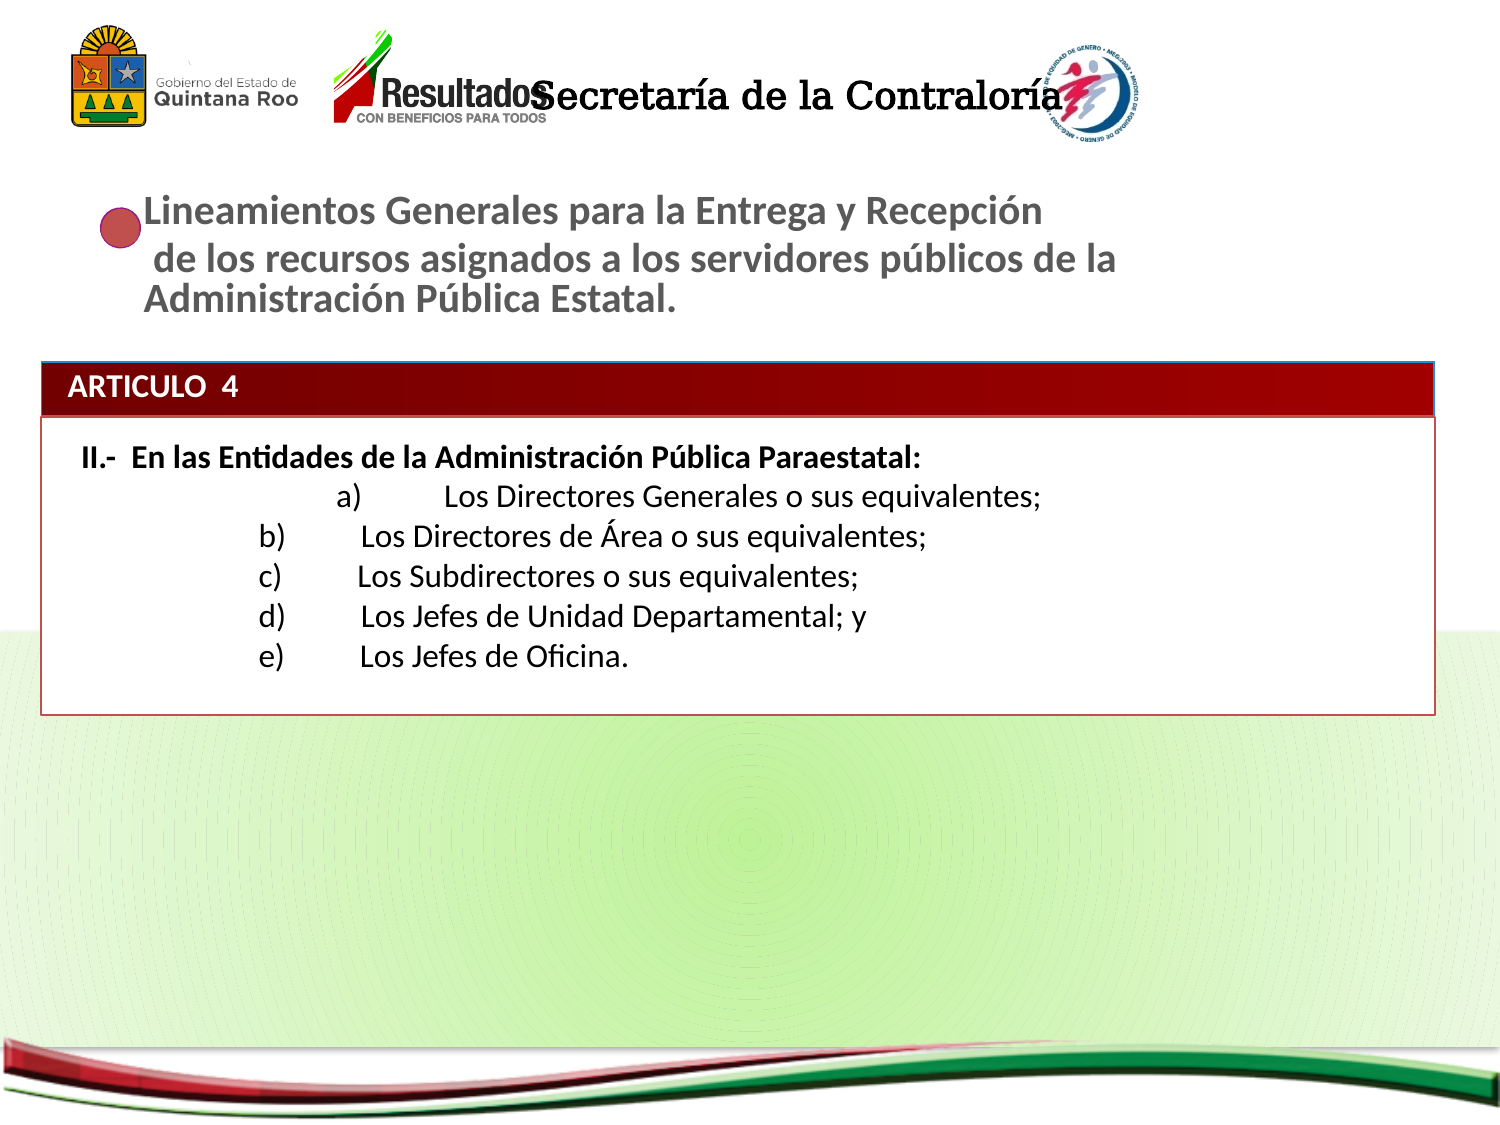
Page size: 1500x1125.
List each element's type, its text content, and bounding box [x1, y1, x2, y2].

text_box Secretaría de la Contraloría [567, 63, 1037, 124]
picture [1042, 45, 1140, 142]
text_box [100, 207, 141, 248]
text_box Lineamientos Generales para la Entrega y Recepción de los recursos asignados a los servidores públicos de la Administración Pública Estatal. [128, 185, 1137, 329]
picture [0, 1031, 1500, 1125]
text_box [41, 361, 1436, 716]
picture [58, 25, 303, 130]
picture [318, 23, 563, 130]
text_box [0, 632, 1500, 1030]
text_box ARTICULO 4 [53, 356, 290, 360]
